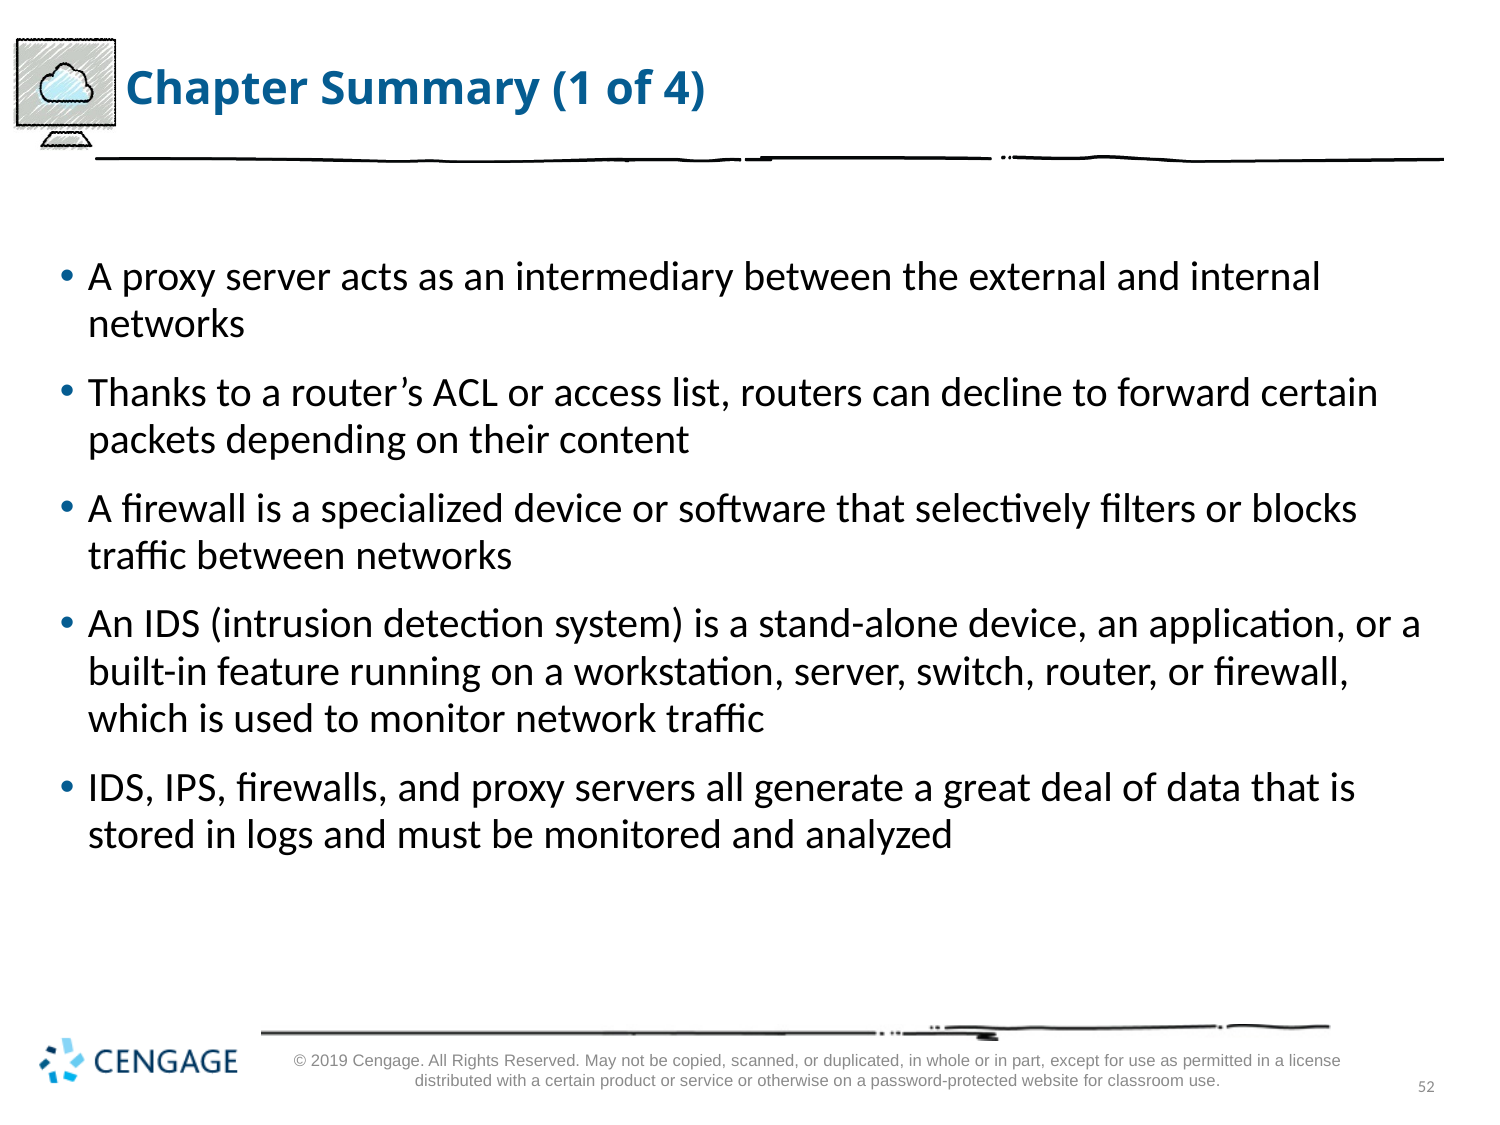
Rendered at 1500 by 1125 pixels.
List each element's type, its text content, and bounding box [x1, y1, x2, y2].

footer © 2019 Cengage. All Rights Reserved. May not be copied, scanned, or duplicated, in whole or in part, except for use as permitted in a license distributed with a certain product or service or otherwise on a password-protected website for classroom use. [262, 1050, 1375, 1091]
picture [95, 155, 1444, 163]
picture [19, 1024, 250, 1096]
picture [13, 36, 117, 151]
list A proxy server acts as an intermediary between the external and internal networks Thanks to a router’s A C L or access list, routers can decline to forward certain packets depending on their content A firewall is a specialized device or software that selectively filters or blocks traffic between networks An I D S (intrusion detection system) is a stand-alone device, an application, or a built-in feature running on a workstation, server, switch, router, or firewall, which is used to monitor network traffic I D S, I P S, firewalls, and proxy servers all generate a great deal of data that is stored in logs and must be monitored and analyzed [59, 252, 1441, 881]
picture [261, 1024, 1331, 1041]
title Chapter Summary (1 of 4) [125, 66, 1442, 116]
